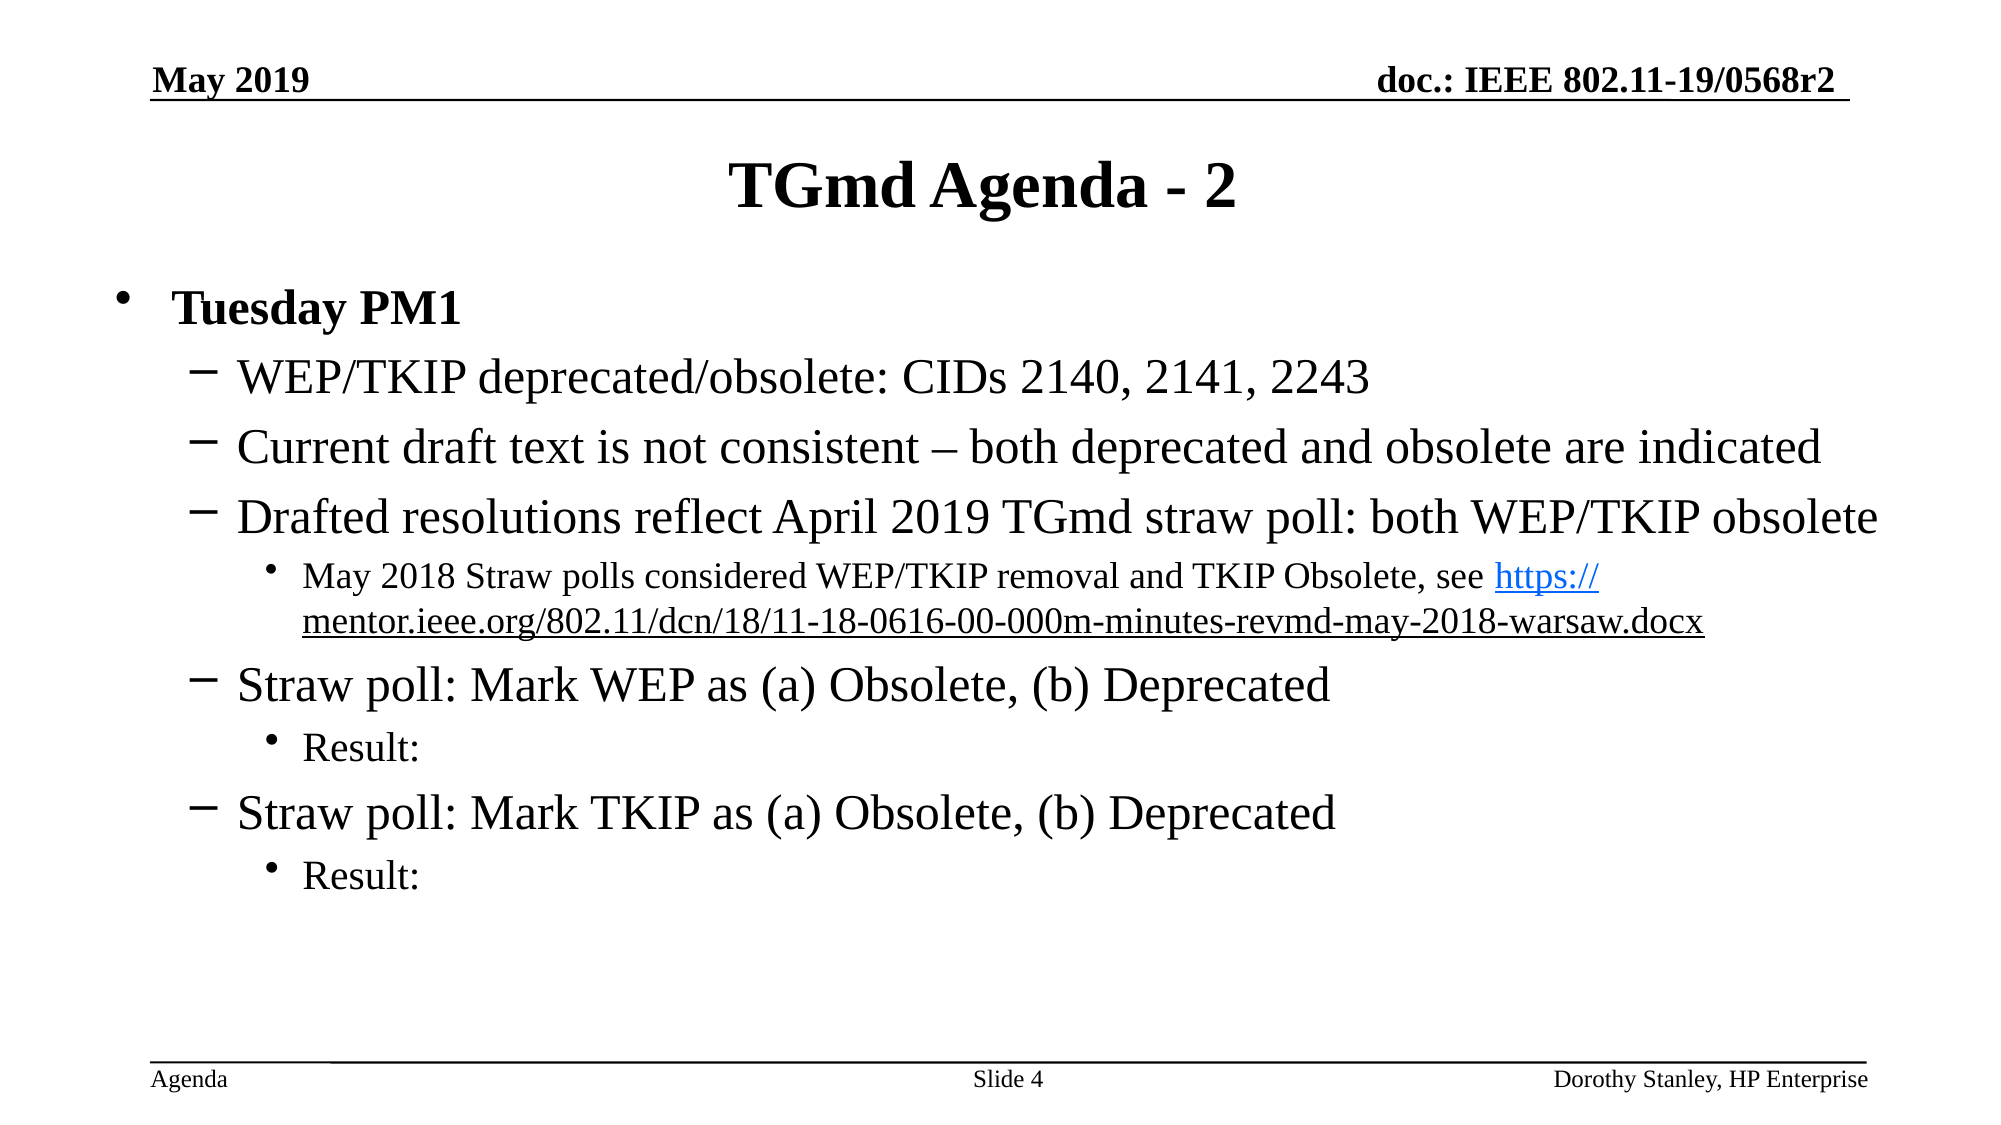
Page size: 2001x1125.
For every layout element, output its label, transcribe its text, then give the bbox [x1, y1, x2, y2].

footer Dorothy Stanley, HP Enterprise [1549, 1062, 1869, 1093]
title TGmd Agenda - 2 [362, 112, 1638, 250]
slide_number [152, 54, 567, 100]
text_box Tuesday PM1 WEP/TKIP deprecated/obsolete: CIDs 2140, 2141, 2243 Current draft text is not consistent – both deprecated and obsolete are indicated Drafted resolutions reflect April 2019 TGmd straw poll: both WEP/TKIP obsolete May 2018 Straw polls considered WEP/TKIP removal and TKIP Obsolete, see https://mentor.ieee.org/802.11/dcn/18/11-18-0616-00-000m-minutes-revmd-may-2018-warsaw.docx Straw poll: Mark WEP as (a) Obsolete, (b) Deprecated Result: Straw poll: Mark TKIP as (a) Obsolete, (b) Deprecated Result: [99, 278, 1900, 1013]
slide_number Slide 4 [972, 1062, 1044, 1093]
